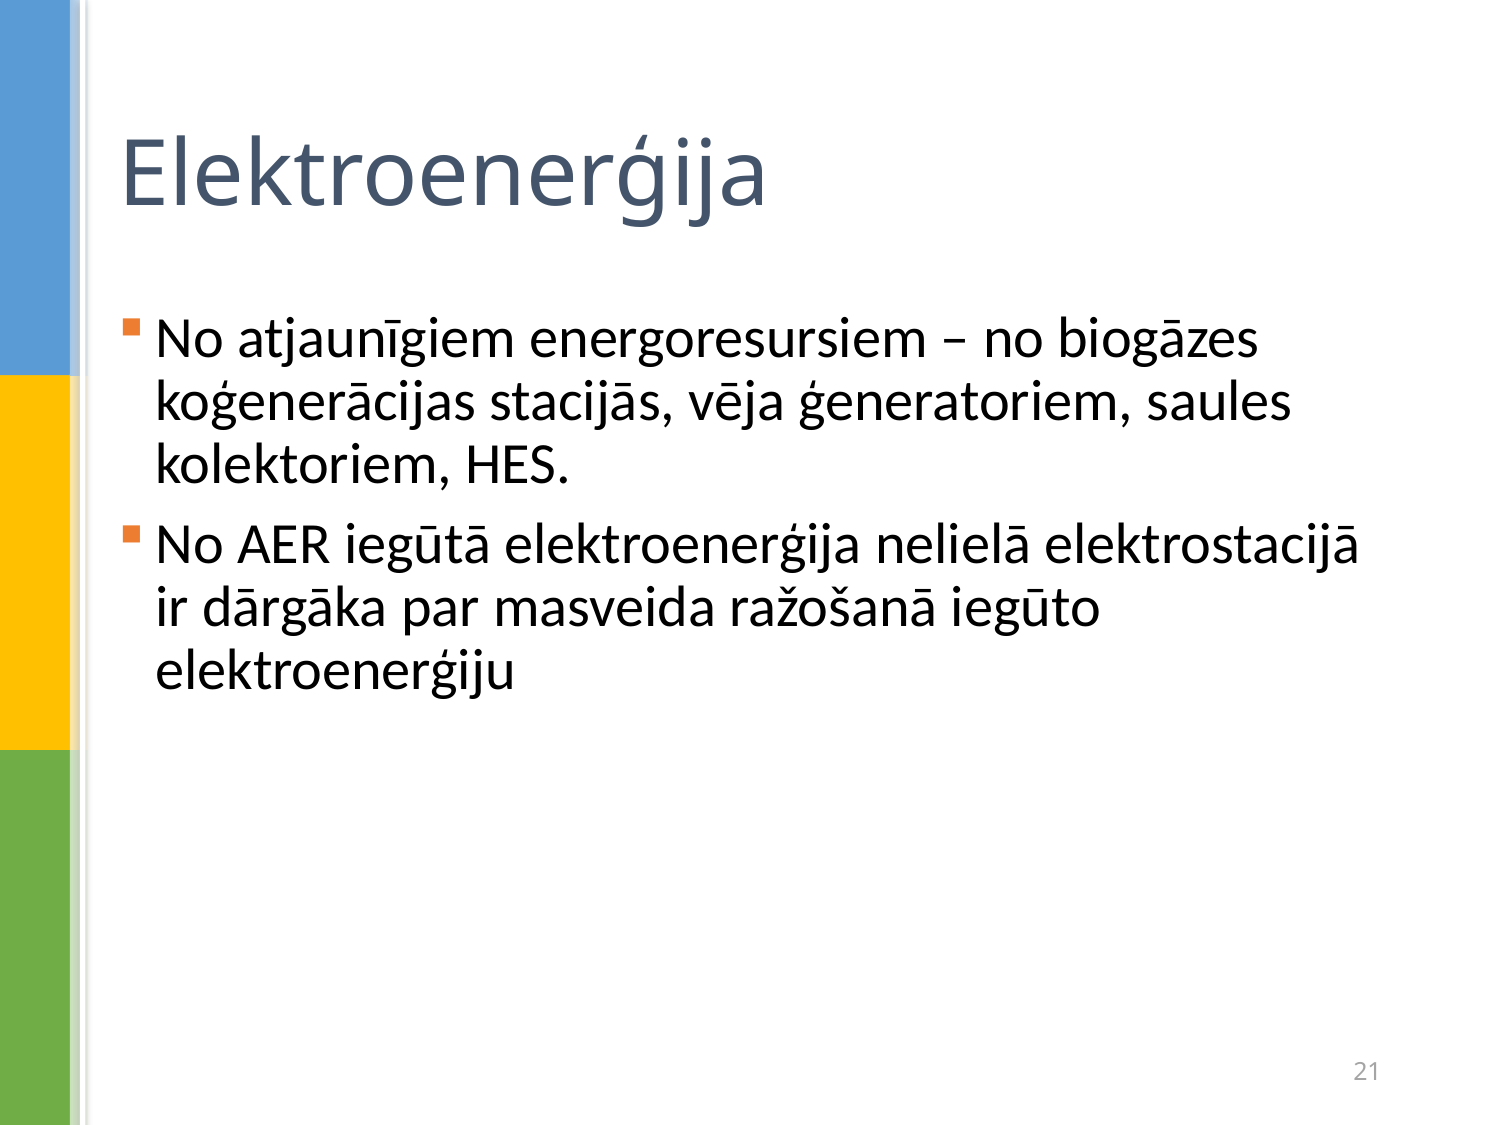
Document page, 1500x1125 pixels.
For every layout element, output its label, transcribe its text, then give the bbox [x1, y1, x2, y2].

list No atjaunīgiem energoresursiem – no biogāzes koģenerācijas stacijās, vēja ģeneratoriem, saules kolektoriem, HES. No AER iegūtā elektroenerģija nelielā elektrostacijā ir dārgāka par masveida ražošanā iegūto elektroenerģiju [103, 299, 1397, 1014]
slide_number 21 [993, 1042, 1397, 1103]
title Elektroenerģija [103, 59, 1397, 278]
